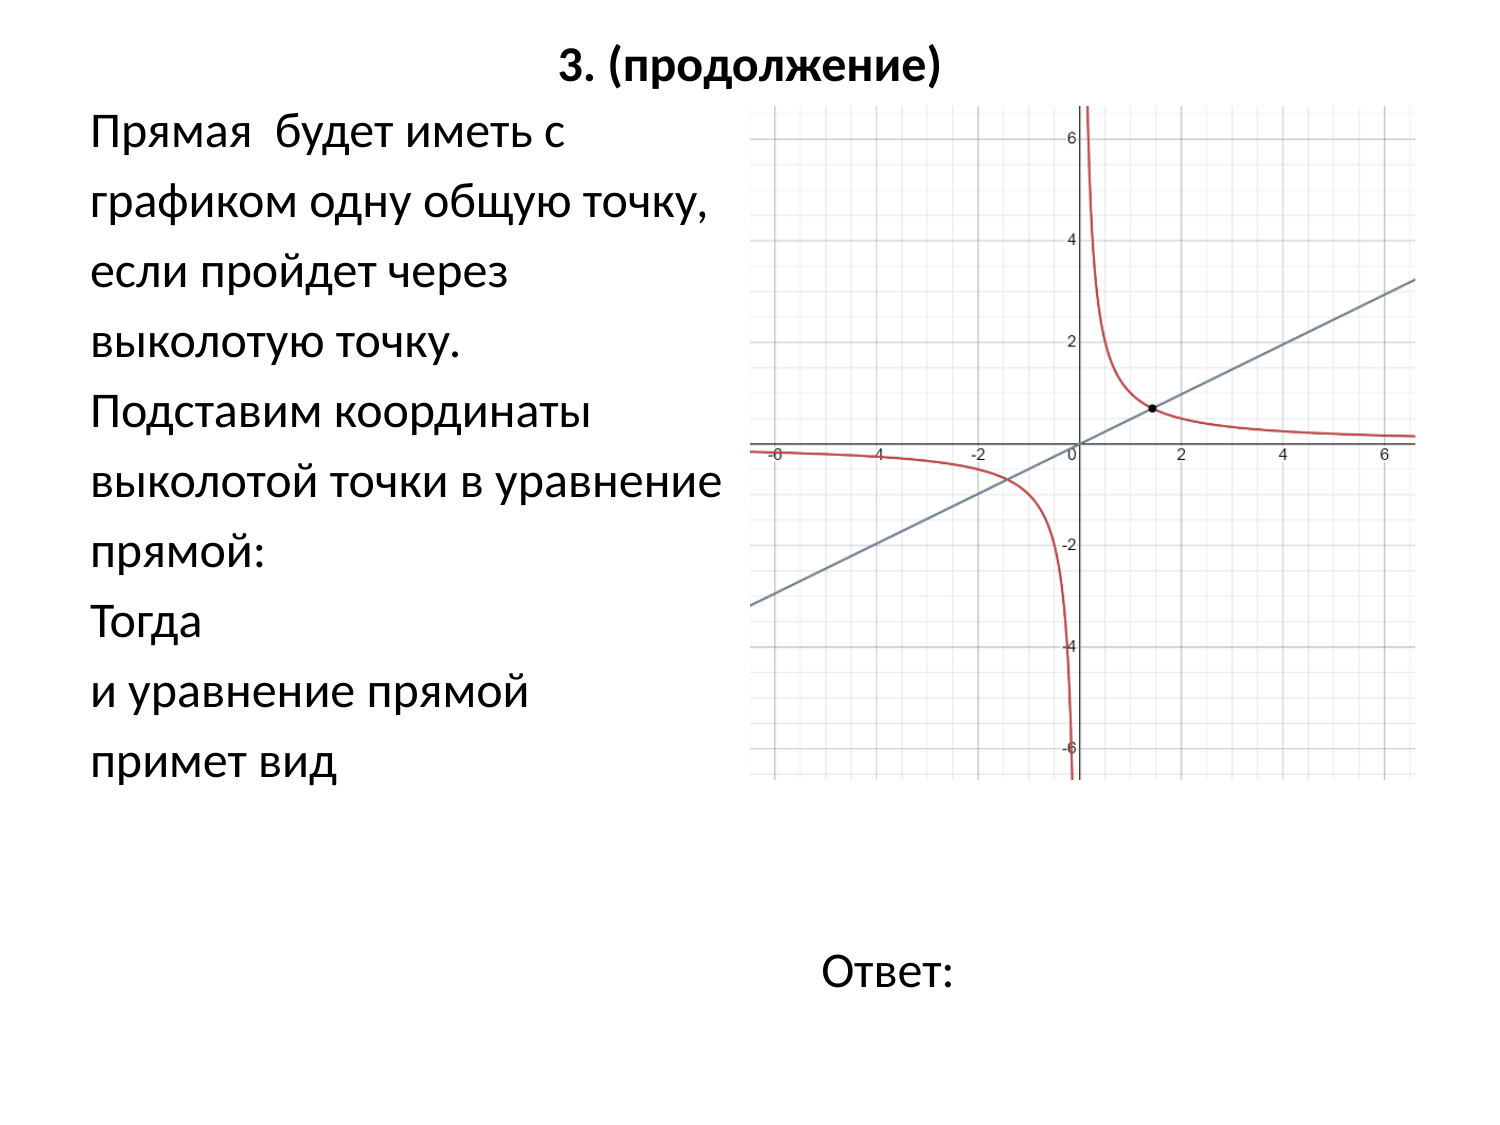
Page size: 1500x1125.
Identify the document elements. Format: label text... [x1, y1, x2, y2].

picture [749, 105, 1416, 780]
title 3. (продолжение) [75, 45, 1425, 79]
